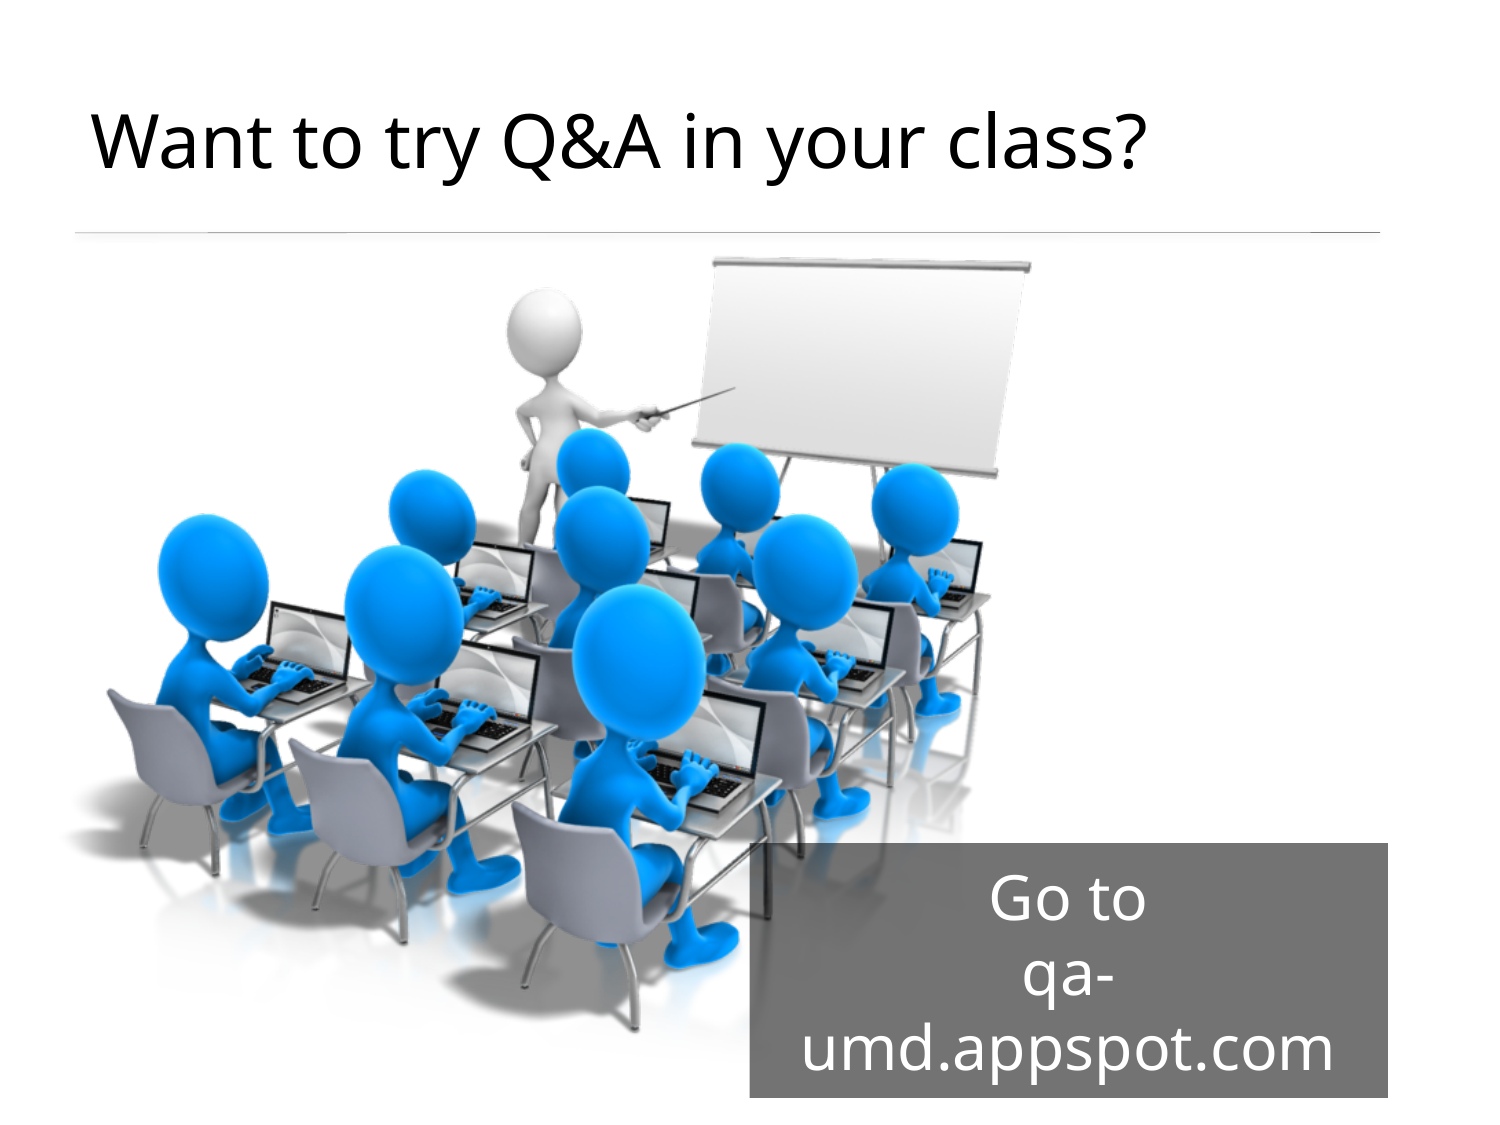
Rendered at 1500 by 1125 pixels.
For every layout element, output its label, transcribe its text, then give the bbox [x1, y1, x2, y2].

picture [53, 237, 1155, 1063]
title Want to try Q&A in your class? [75, 45, 1425, 233]
text_box Go to qa-umd.appspot.com [749, 843, 1388, 1098]
